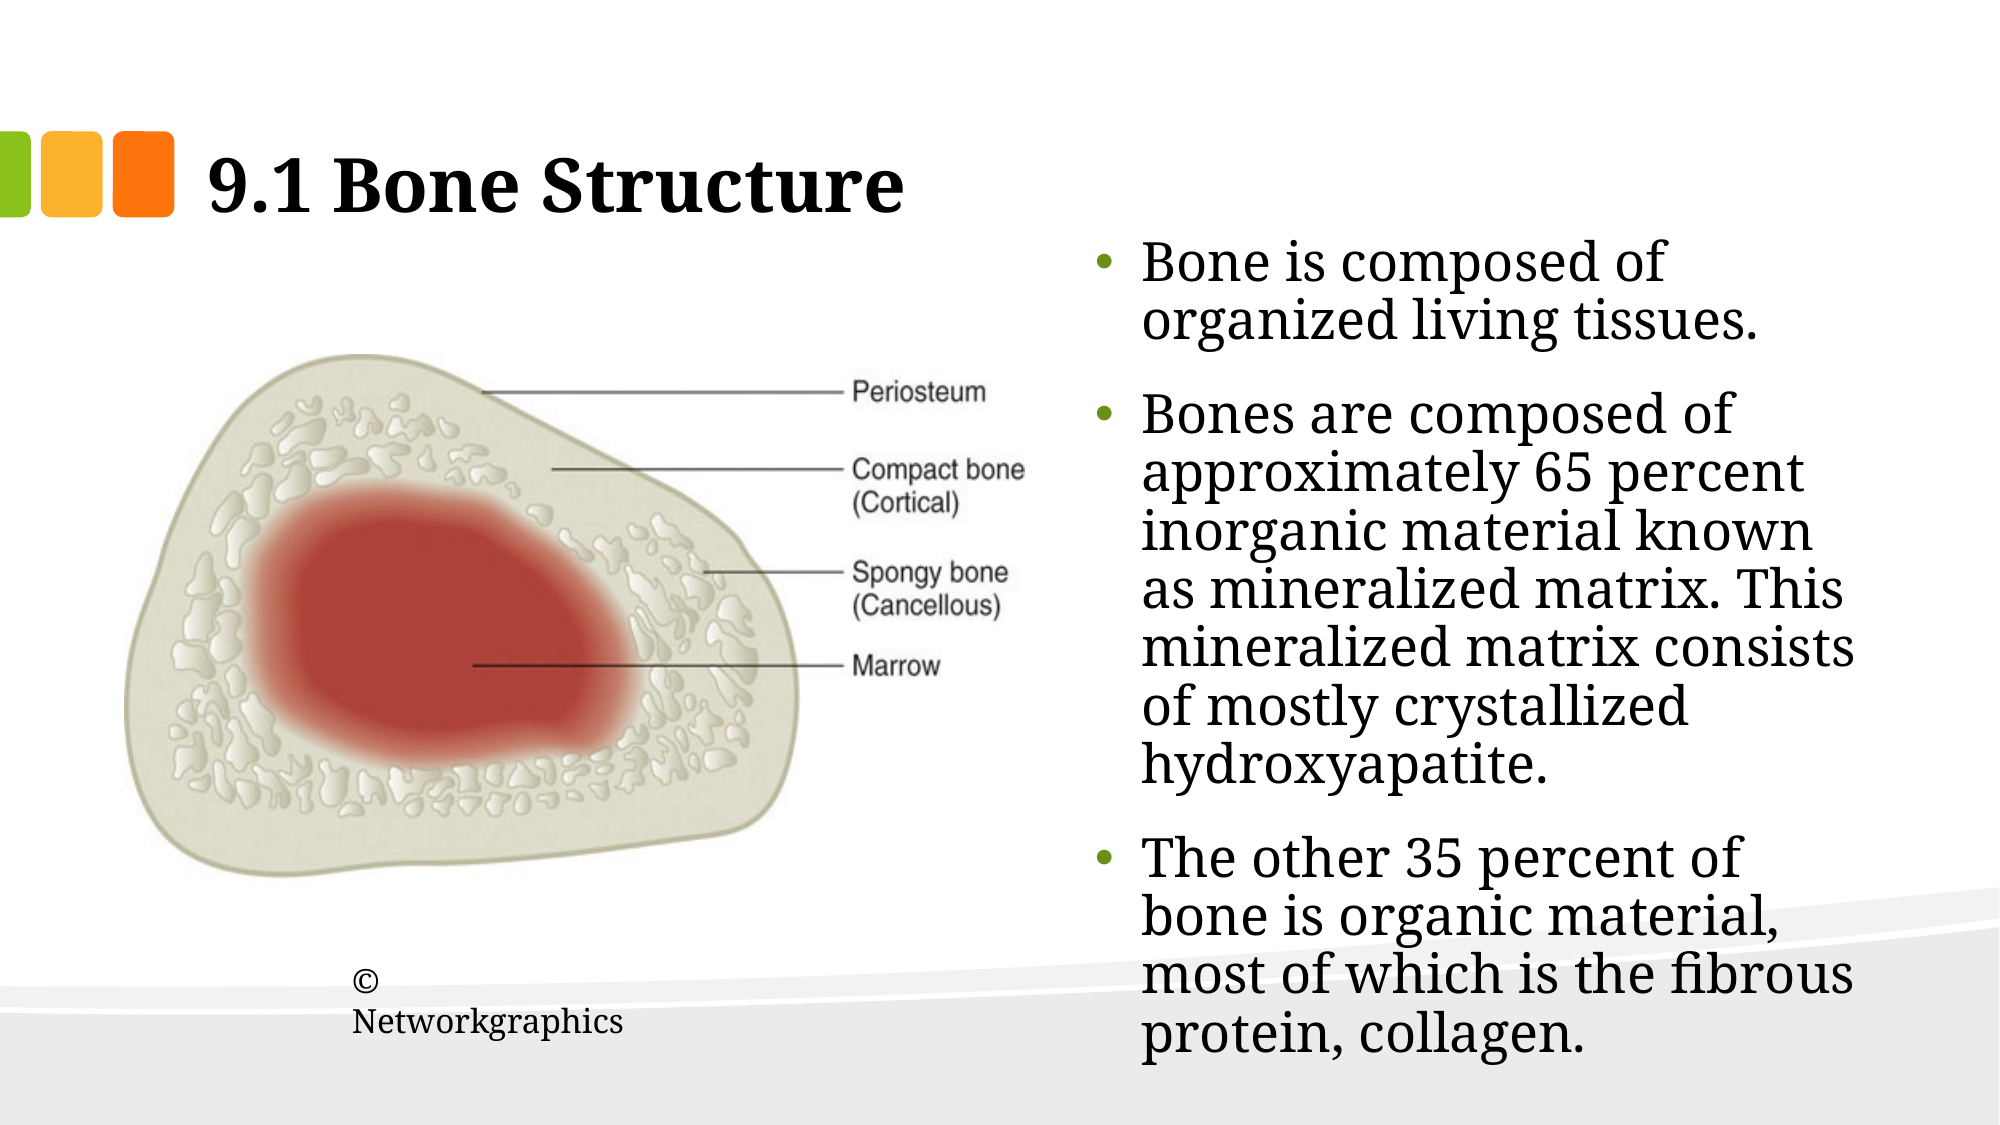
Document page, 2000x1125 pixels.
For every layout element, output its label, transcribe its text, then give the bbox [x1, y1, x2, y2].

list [124, 354, 1025, 884]
list Bone is composed of organized living tissues. Bones are composed of approximately 65 percent inorganic material known as mineralized matrix. This mineralized matrix consists of mostly crystallized hydroxyapatite. The other 35 percent of bone is organic material, most of which is the fibrous protein, collagen. [1074, 224, 1900, 1088]
title 9.1 Bone Structure [187, 24, 1787, 238]
text_box © Networkgraphics [337, 952, 650, 1048]
